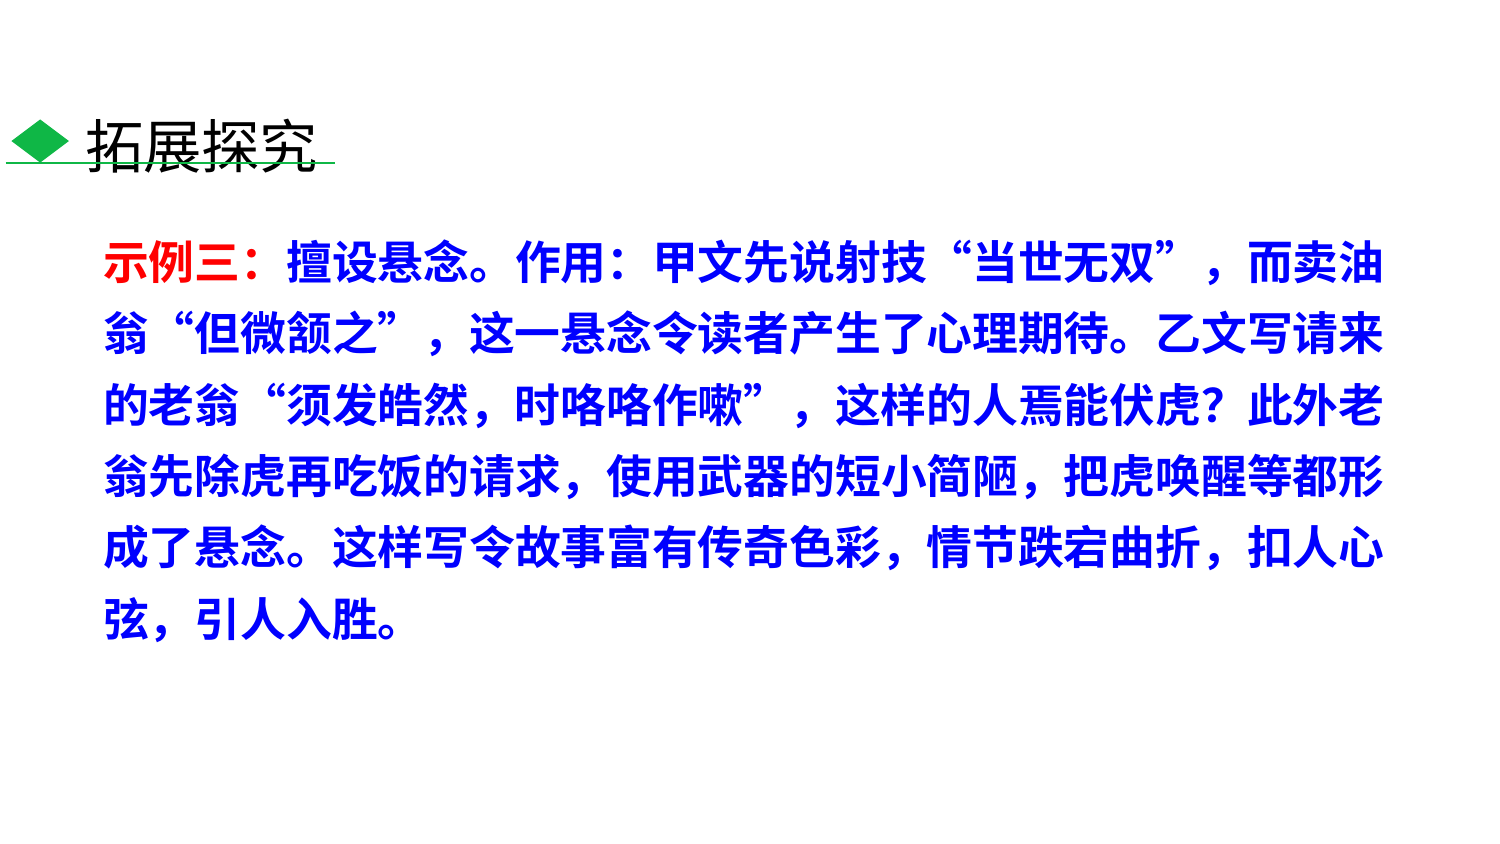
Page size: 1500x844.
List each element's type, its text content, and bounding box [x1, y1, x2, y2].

text_box 示例三：擅设悬念。作用：甲文先说射技“当世无双”，而卖油翁“但微颔之”，这一悬念令读者产生了心理期待。乙文写请来的老翁“须发皓然，时咯咯作嗽”，这样的人焉能伏虎？此外老翁先除虎再吃饭的请求，使用武器的短小简陋，把虎唤醒等都形成了悬念。这样写令故事富有传奇色彩，情节跌宕曲折，扣人心弦，引人入胜。 [88, 209, 1436, 653]
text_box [5, 102, 336, 189]
